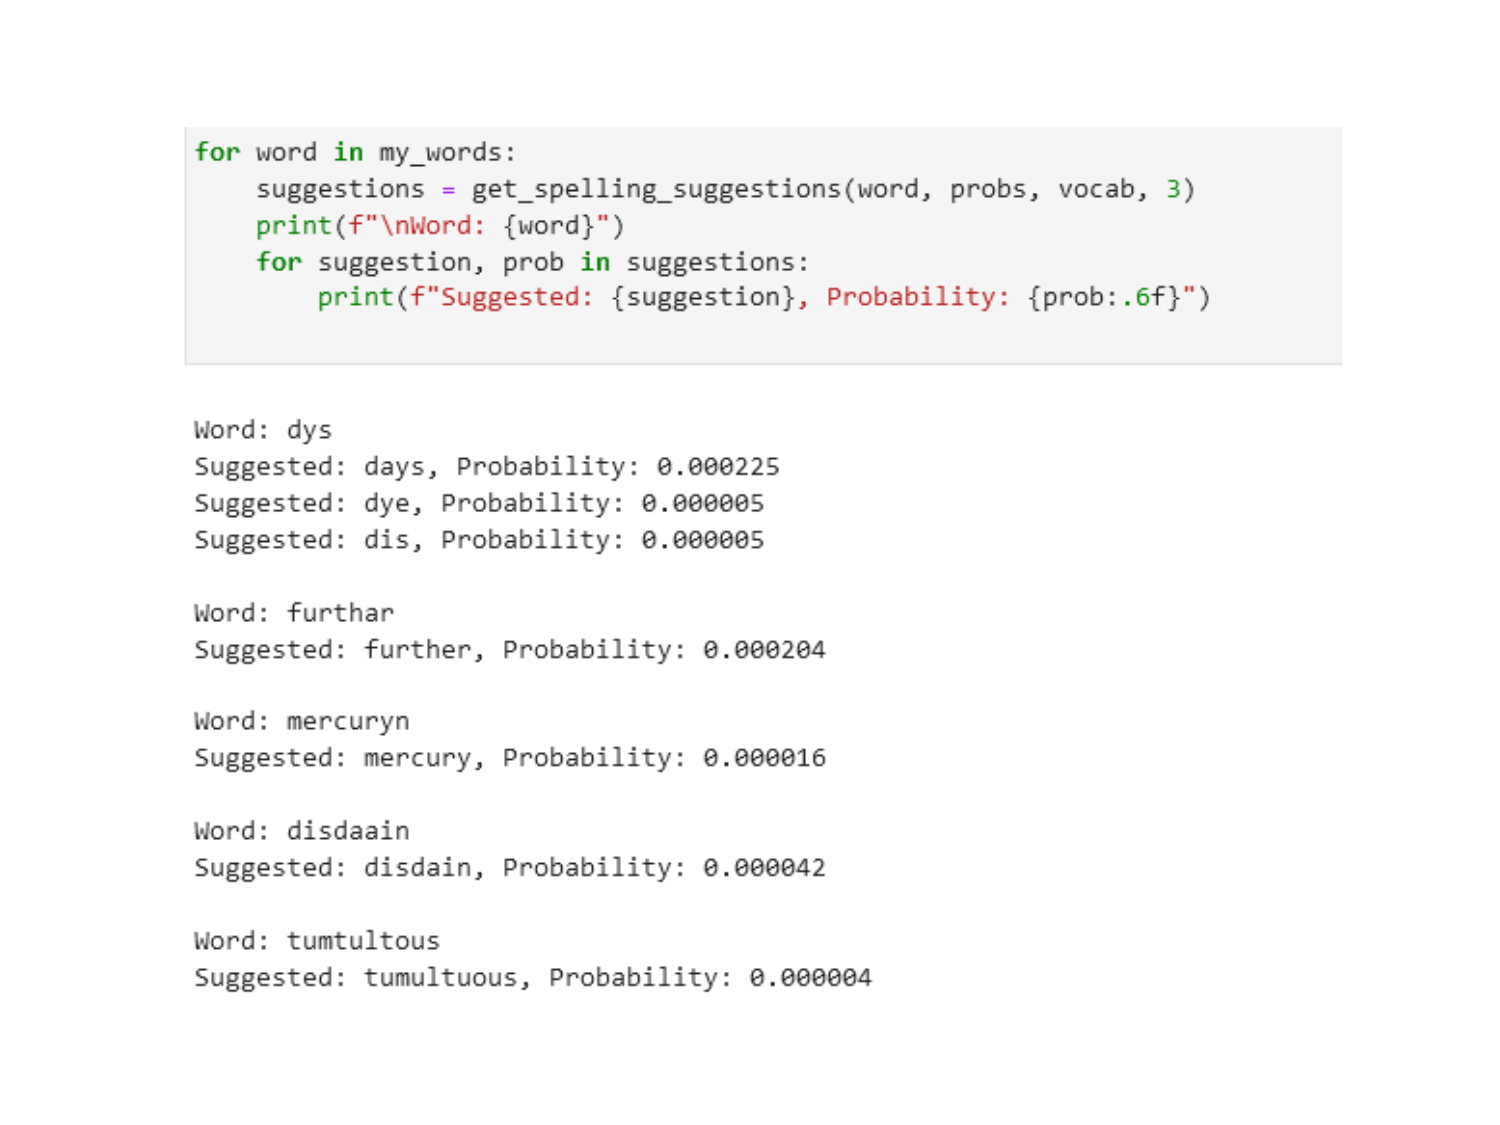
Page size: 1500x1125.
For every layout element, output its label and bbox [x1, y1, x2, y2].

list [78, 127, 1422, 998]
